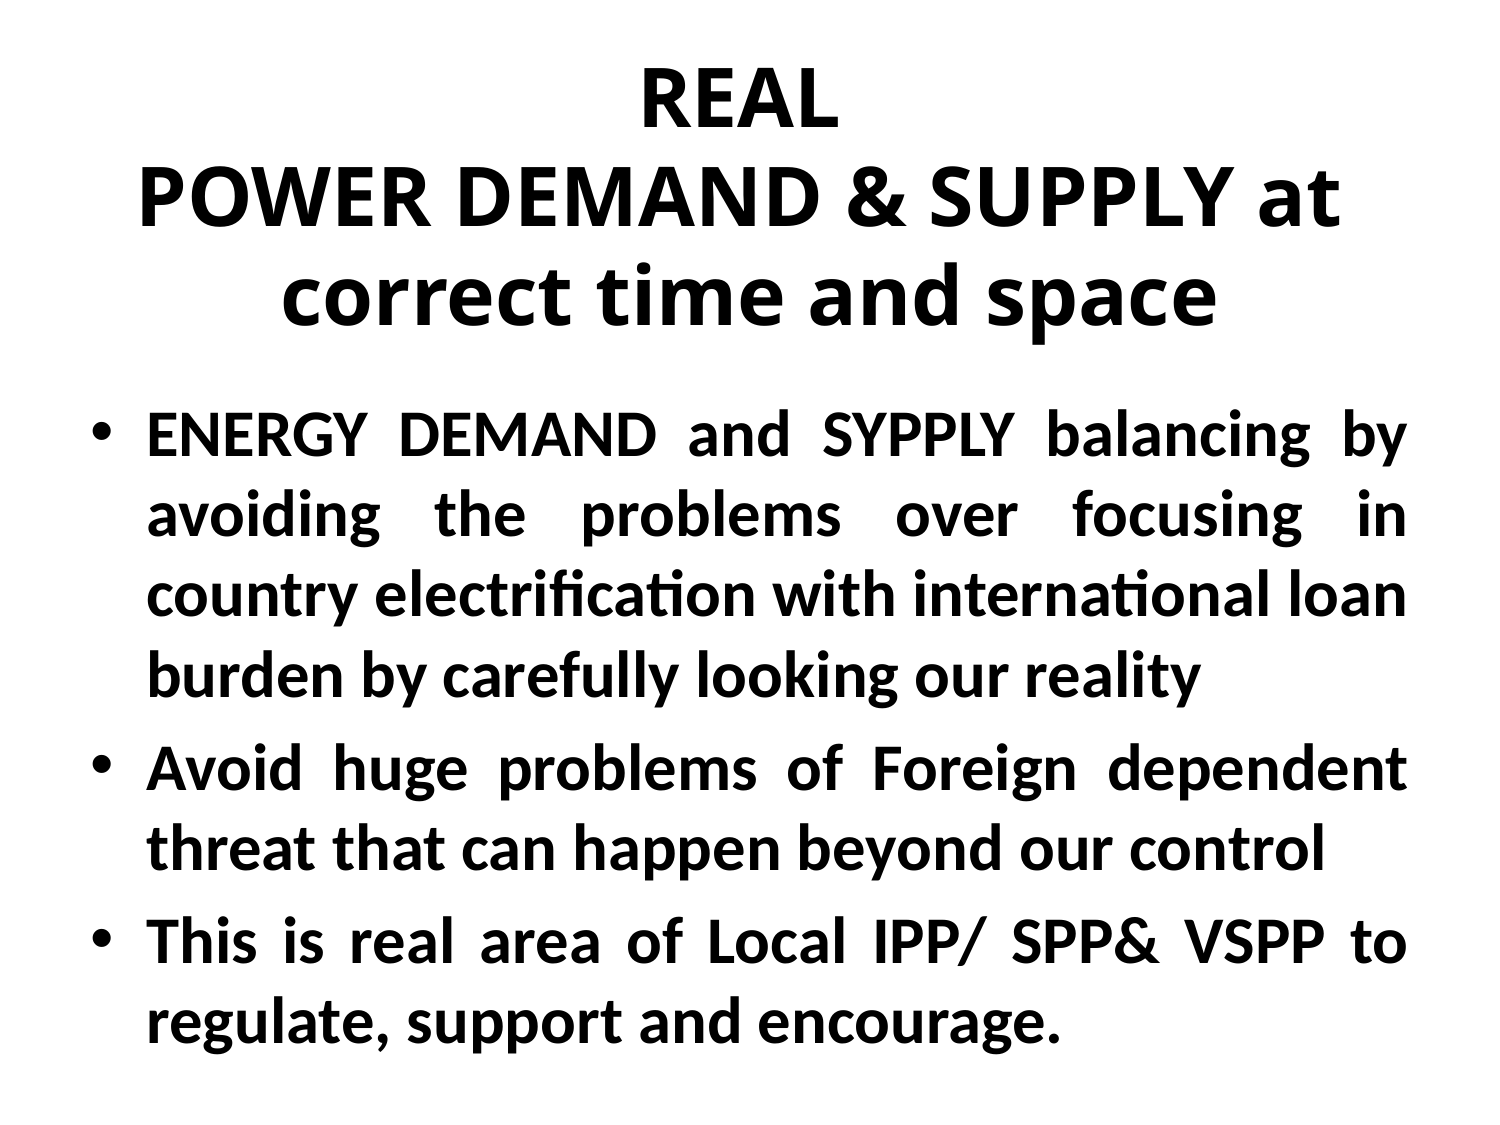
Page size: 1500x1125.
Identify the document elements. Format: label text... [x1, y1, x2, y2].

title REAL POWER DEMAND & SUPPLY at correct time and space [0, 37, 1500, 350]
list ENERGY DEMAND and SYPPLY balancing by avoiding the problems over focusing in country electrification with international loan burden by carefully looking our reality Avoid huge problems of Foreign dependent threat that can happen beyond our control This is real area of Local IPP/ SPP& VSPP to regulate, support and encourage. [75, 382, 1425, 1125]
